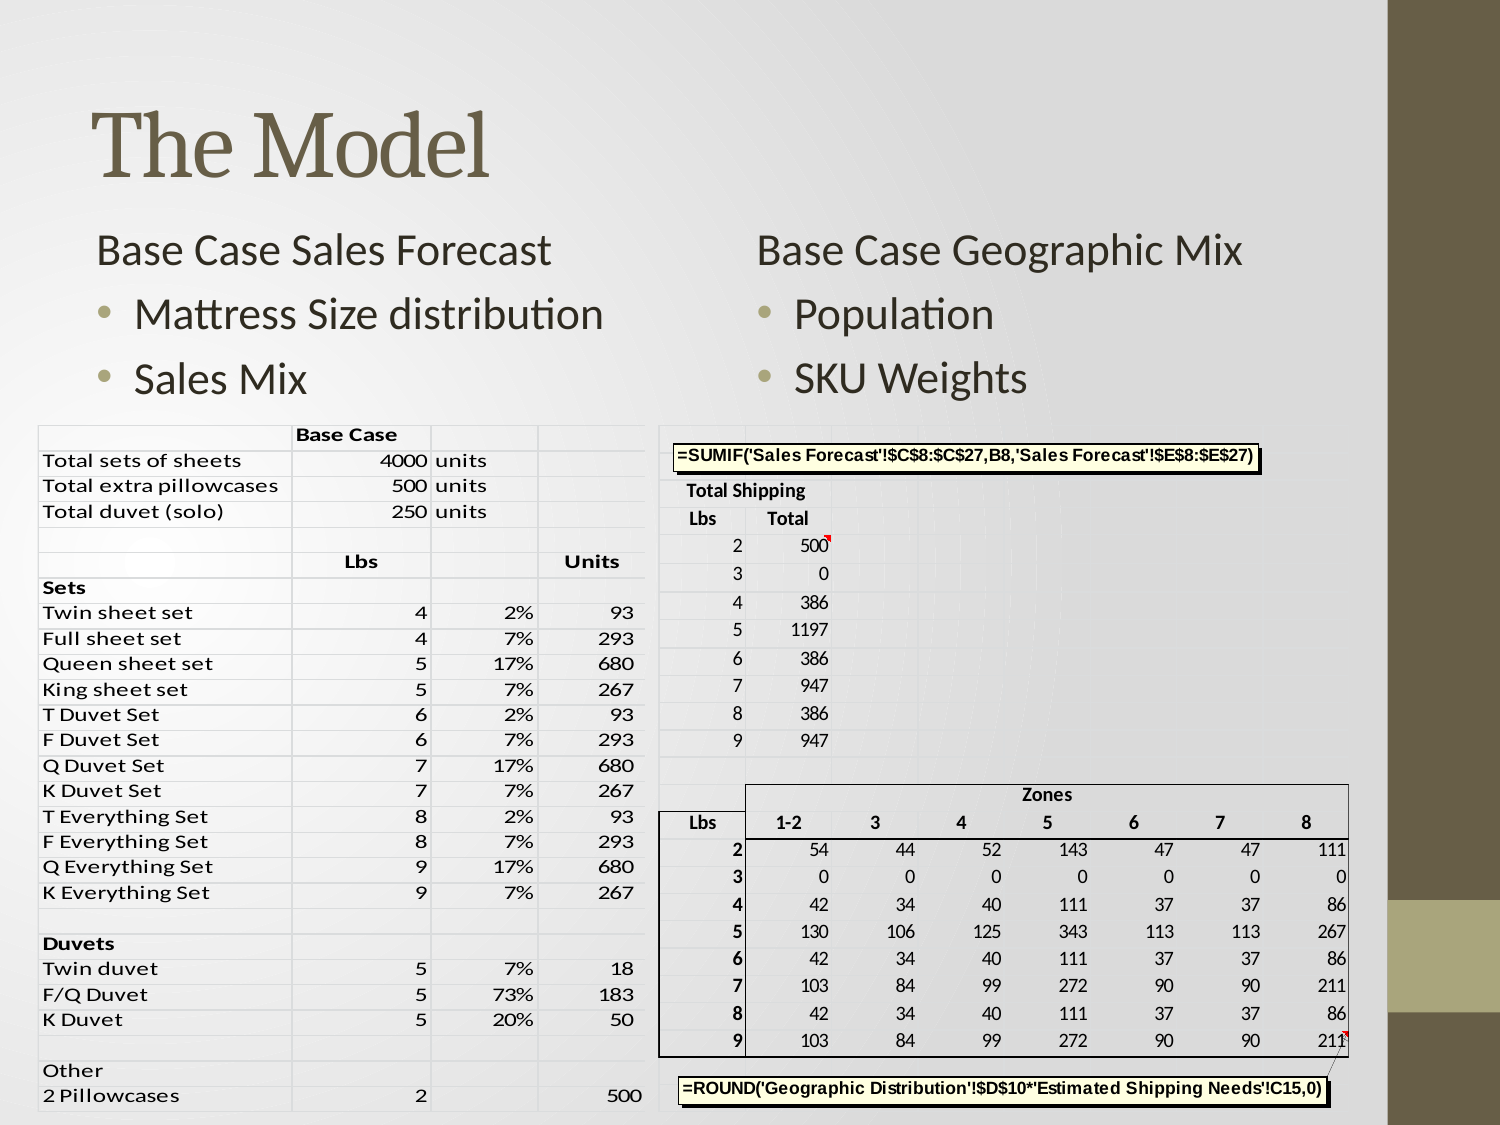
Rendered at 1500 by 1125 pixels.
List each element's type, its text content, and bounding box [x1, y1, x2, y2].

text_box Base Case Geographic Mix Population SKU Weights [722, 212, 1286, 417]
title The Model [75, 45, 1325, 233]
list Base Case Sales Forecast Mattress Size distribution Sales Mix [62, 212, 625, 417]
picture [36, 424, 648, 1113]
picture [657, 424, 1351, 1113]
